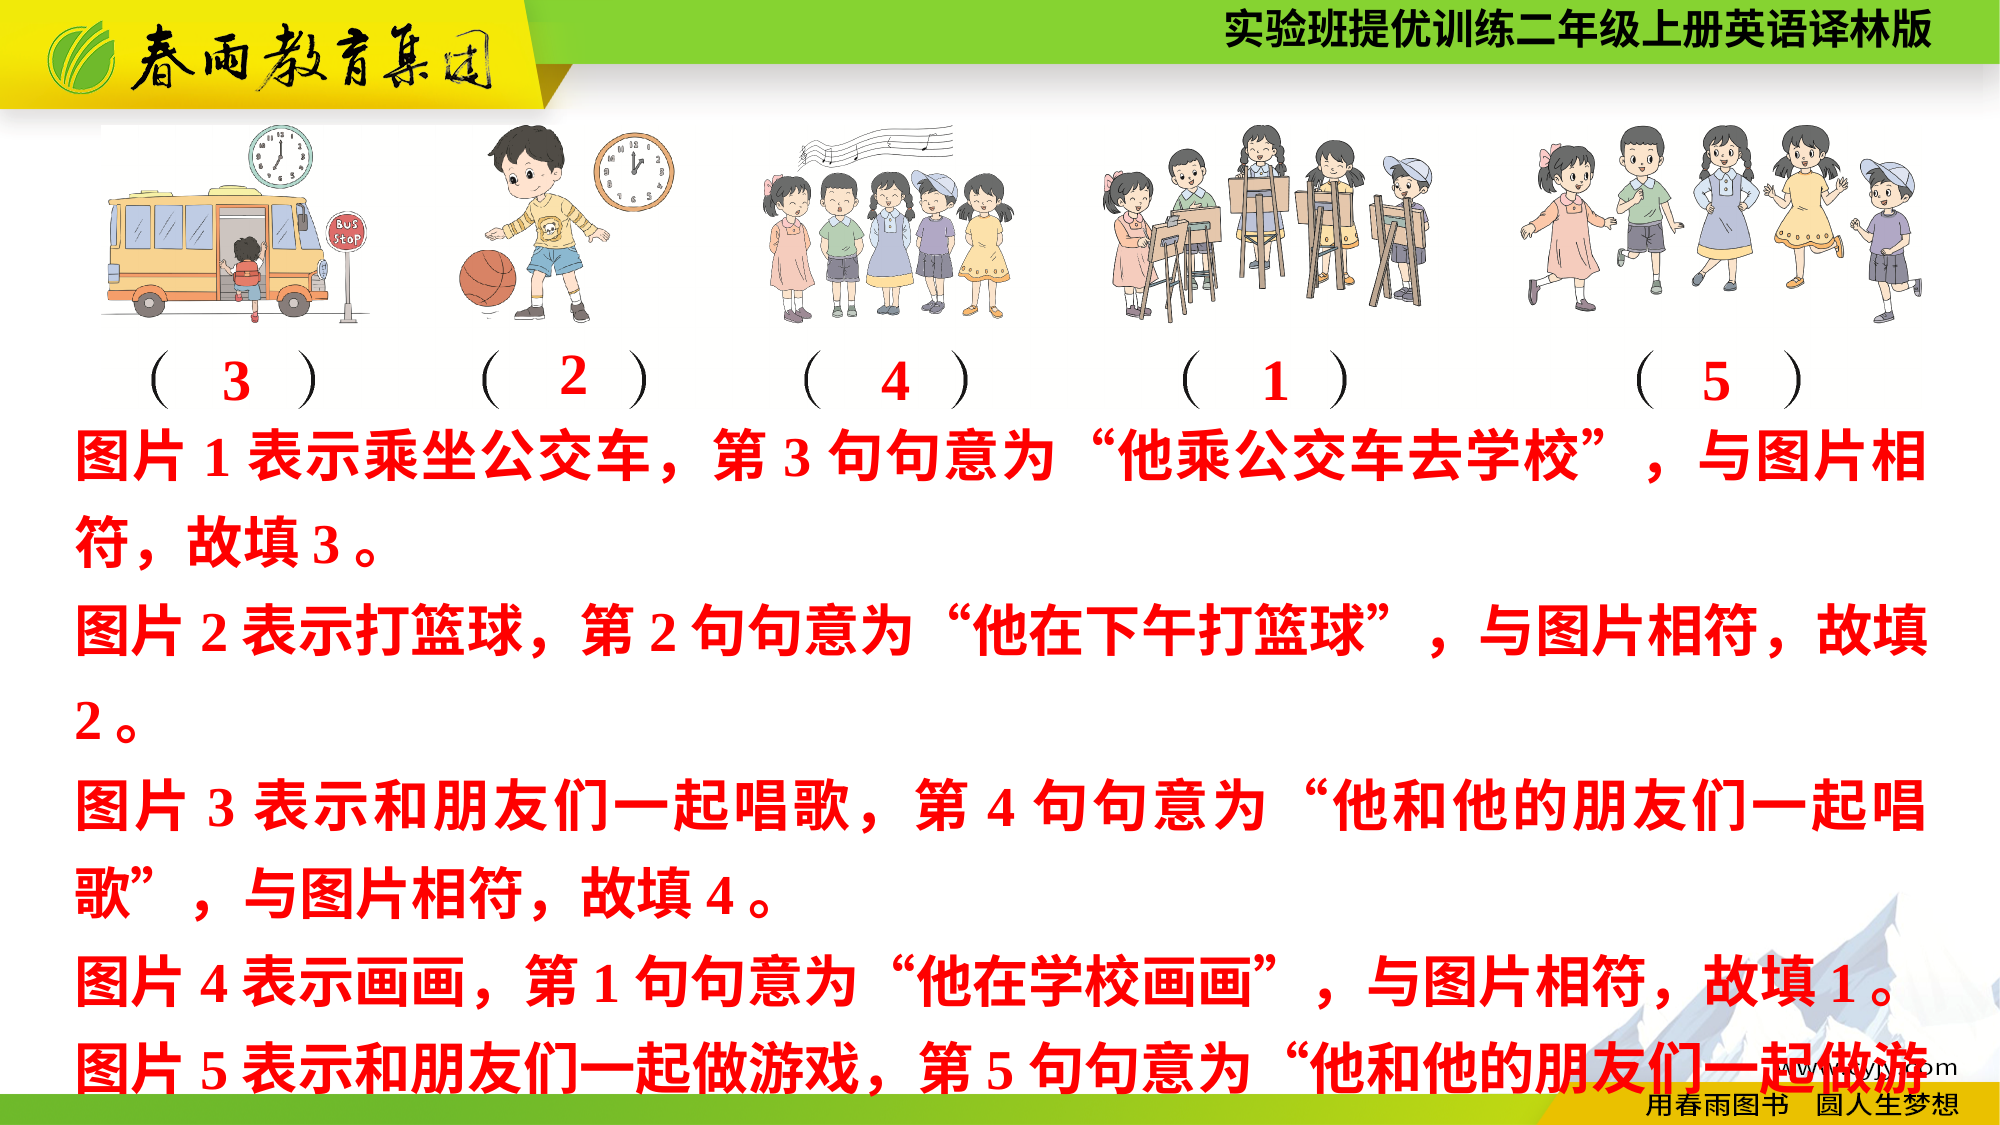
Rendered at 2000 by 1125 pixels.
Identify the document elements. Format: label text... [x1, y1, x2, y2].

picture [0, 0, 2000, 1125]
list 图片1表示乘坐公交车，第3句句意为“他乘公交车去学校”，与图片相符，故填3。 图片2表示打篮球，第2句句意为“他在下午打篮球”，与图片相符，故填2。 图片3表示和朋友们一起唱歌，第4句句意为“他和他的朋友们一起唱歌”，与图片相符，故填4。 图片4表示画画，第1句句意为“他在学校画画”，与图片相符，故填1。 图片5表示和朋友们一起做游戏，第5句句意为“他和他的朋友们一起做游戏”，与图片相符，故填5。 [59, 392, 1944, 1107]
